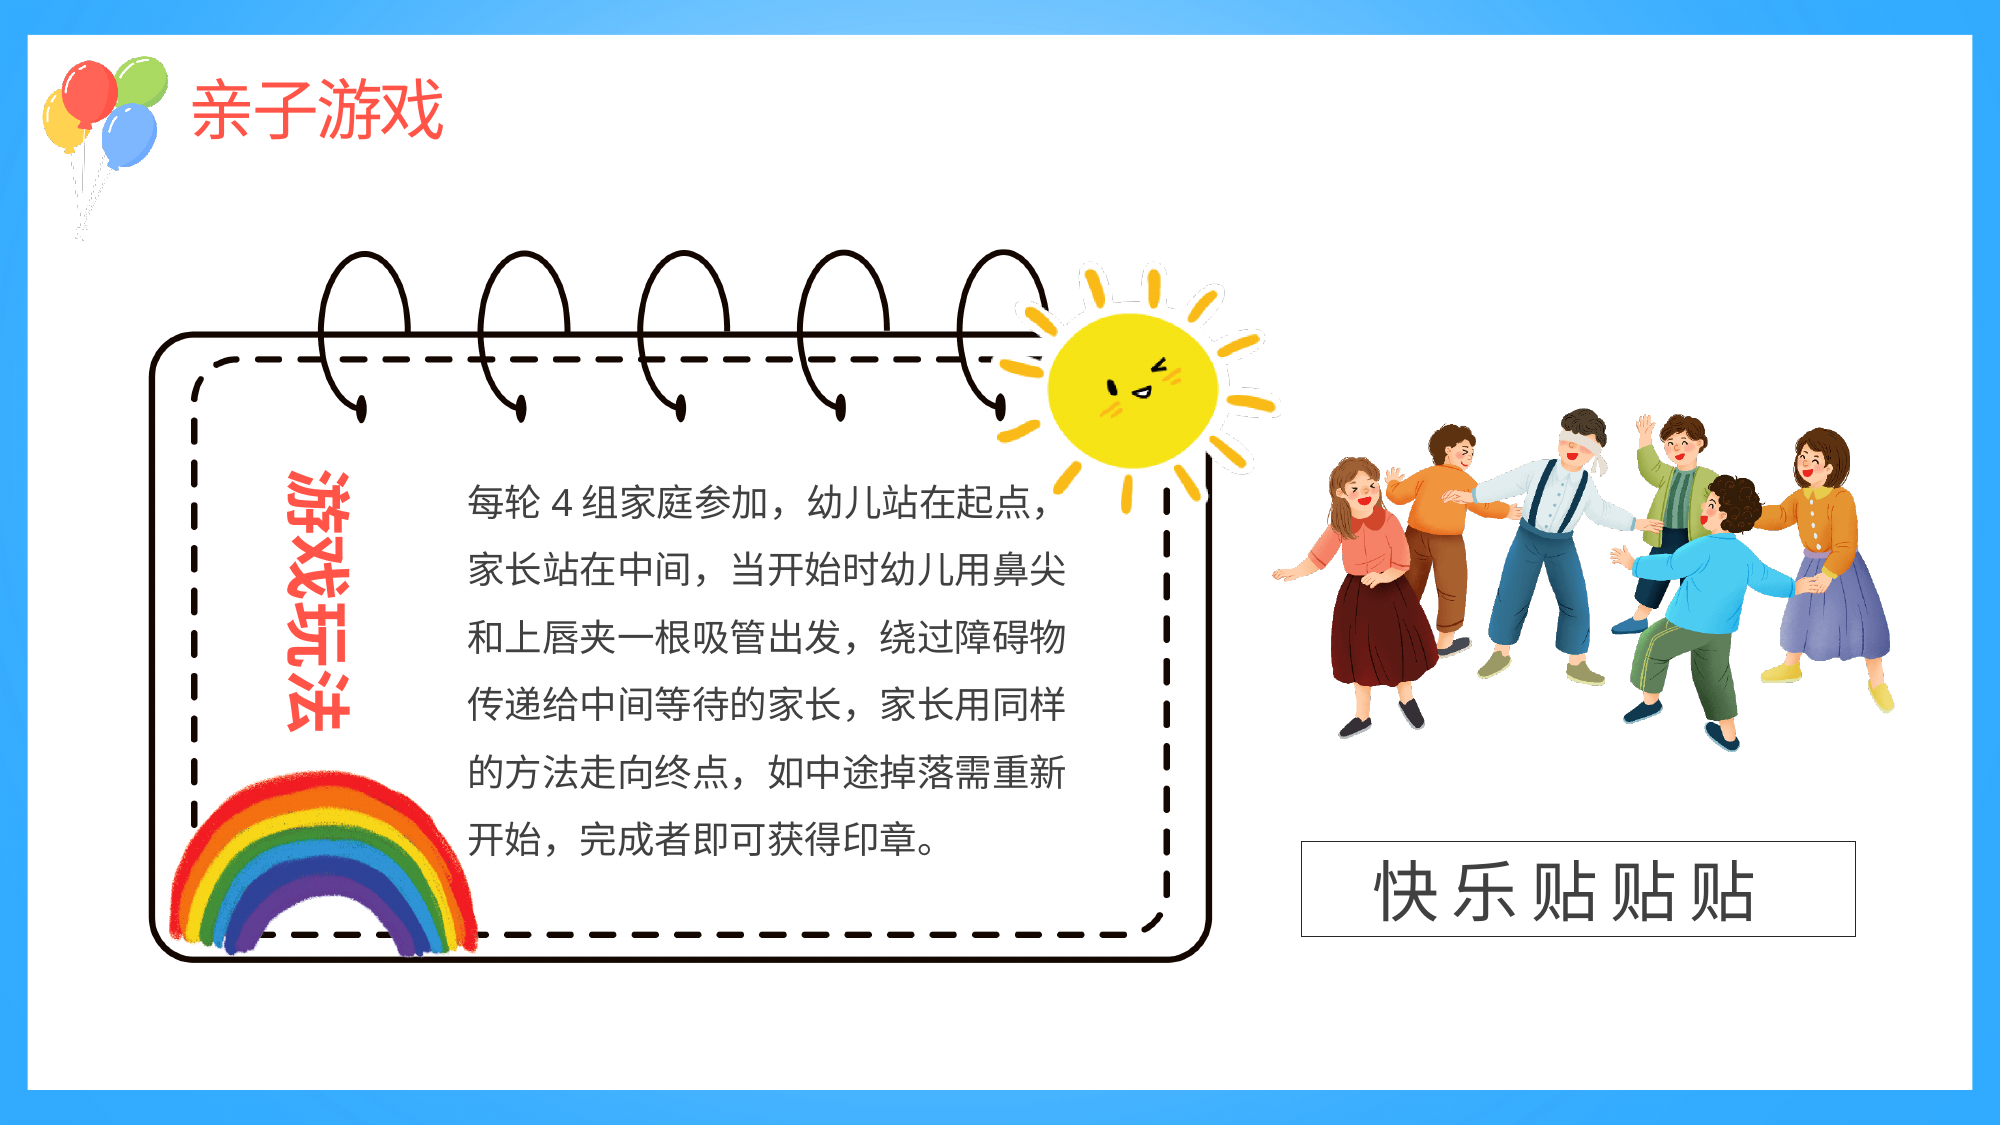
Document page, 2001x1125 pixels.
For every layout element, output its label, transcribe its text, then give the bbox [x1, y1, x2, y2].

text_box 快乐贴贴贴 [1360, 889, 1856, 937]
picture [0, 0, 2000, 1125]
